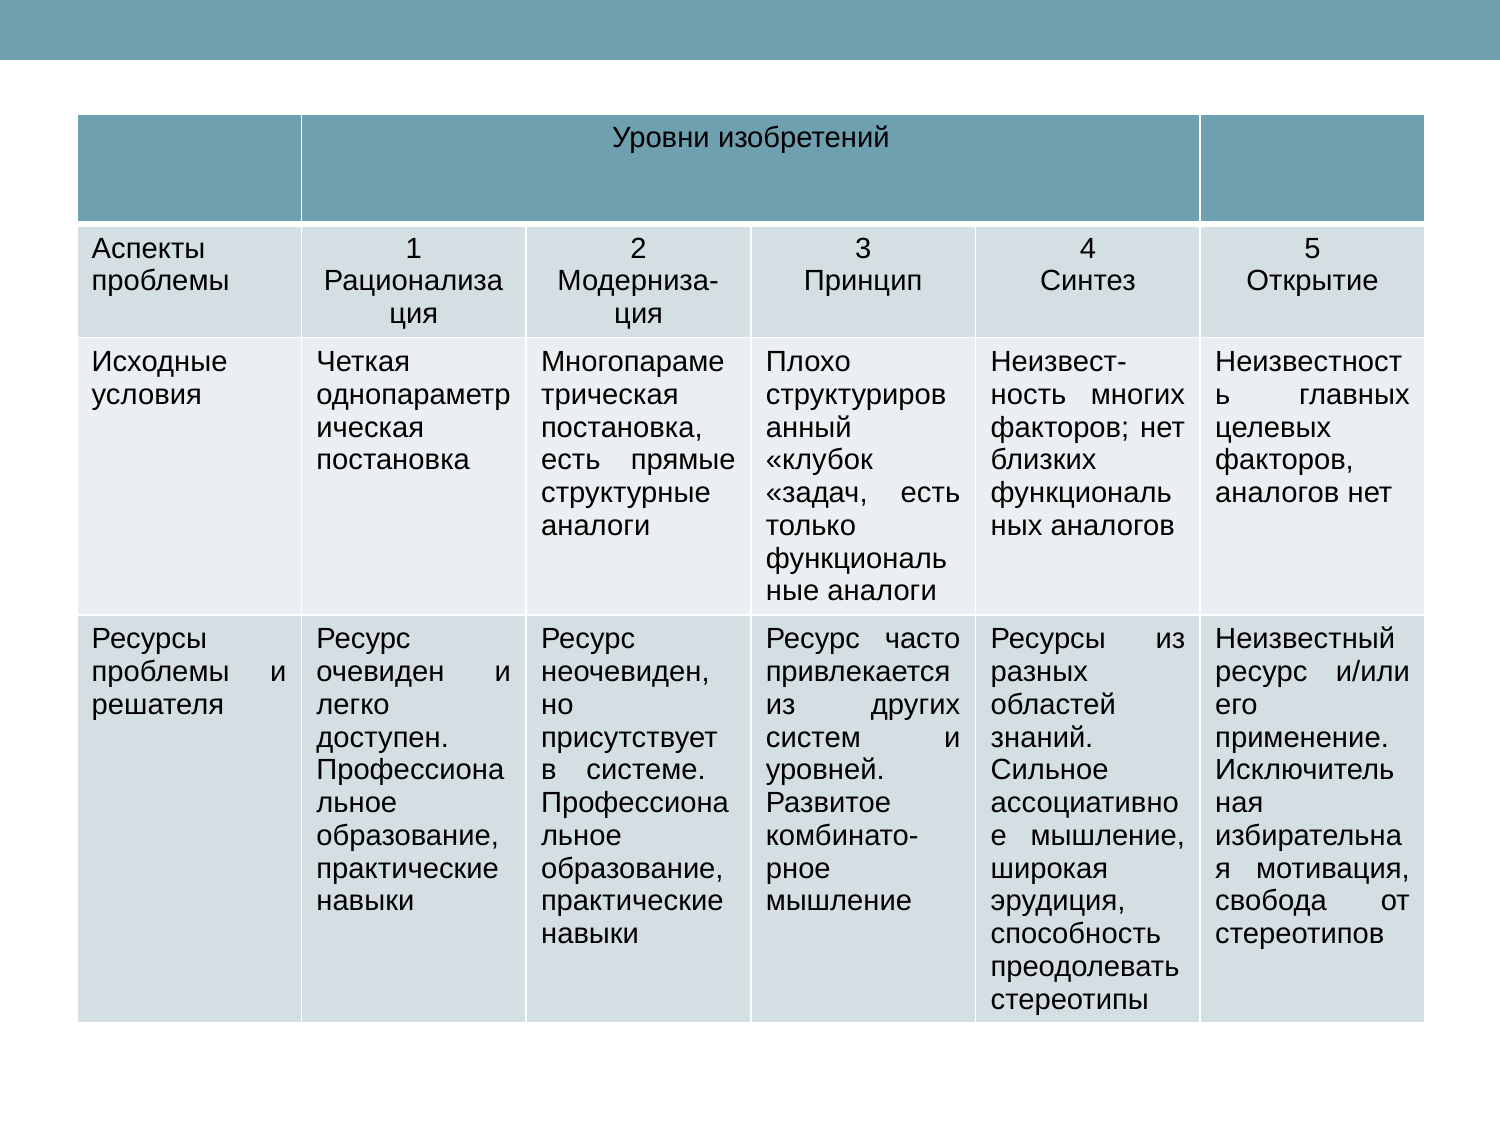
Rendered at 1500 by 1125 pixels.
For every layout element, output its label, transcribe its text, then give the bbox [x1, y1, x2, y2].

table_cell 2 Модерниза-ция [527, 227, 750, 337]
table_cell Ресурс неочевиден, но присутствует в системе. Профессиональное образование, практические навыки [527, 616, 750, 1022]
table_cell Ресурсы проблемы и решателя [78, 616, 301, 1022]
table_cell 5 Открытие [1201, 227, 1424, 337]
table_header [78, 115, 301, 221]
table_header Уровни изобретений [302, 115, 1199, 221]
table_cell Ресурс часто привлекается из других систем и уровней. Развитое комбинато-рное мышление [752, 616, 975, 1022]
table_cell Неизвестность главных целевых факторов, аналогов нет [1201, 338, 1424, 614]
table_cell Ресурс очевиден и легко доступен. Профессиональное образование, практические навыки [302, 616, 525, 1022]
table_cell Неизвест-ность многих факторов; нет близких функциональных аналогов [976, 338, 1199, 614]
table_cell Четкая однопараметрическая постановка [302, 338, 525, 614]
table_cell 1 Рационализация [302, 227, 525, 337]
table_header [1201, 115, 1424, 221]
table_cell 3 Принцип [752, 227, 975, 337]
table_cell Исходные условия [78, 338, 301, 614]
table_cell 4 Синтез [976, 227, 1199, 337]
table_cell Аспекты проблемы [78, 227, 301, 337]
table_cell Плохо структурированный «клубок «задач, есть только функциональные аналоги [752, 338, 975, 614]
table_cell Неизвестный ресурс и/или его применение. Исключительная избирательная мотивация, свобода от стереотипов [1201, 616, 1424, 1022]
table_cell Многопараметрическая постановка, есть прямые структурные аналоги [527, 338, 750, 614]
table_cell Ресурсы из разных областей знаний. Сильное ассоциативное мышление, широкая эрудиция, способность преодолевать стереотипы [976, 616, 1199, 1022]
